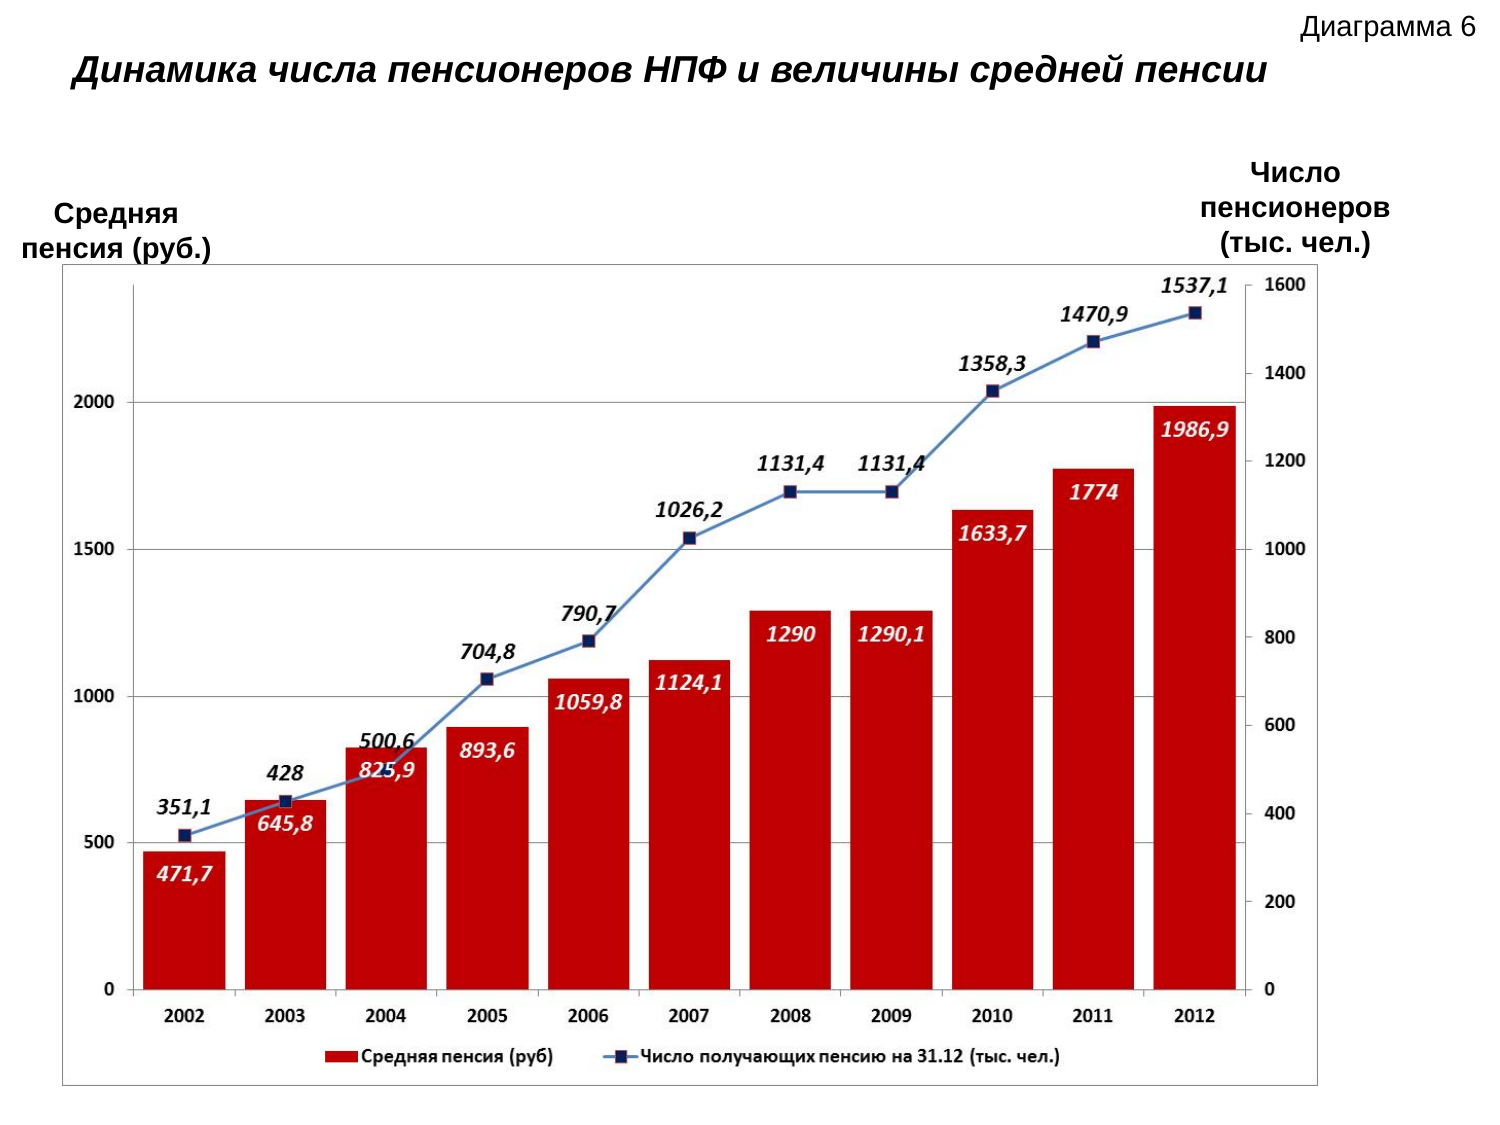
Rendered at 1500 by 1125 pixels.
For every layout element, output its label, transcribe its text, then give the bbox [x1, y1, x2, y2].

text_box Динамика числа пенсионеров НПФ и величины средней пенсии [58, 37, 1296, 98]
text_box Число пенсионеров (тыс. чел.) [1182, 153, 1408, 259]
text_box Средняя пенсия (руб.) [3, 193, 229, 264]
text_box Диаграмма 6 [1285, 0, 1500, 50]
picture [62, 264, 1318, 1086]
